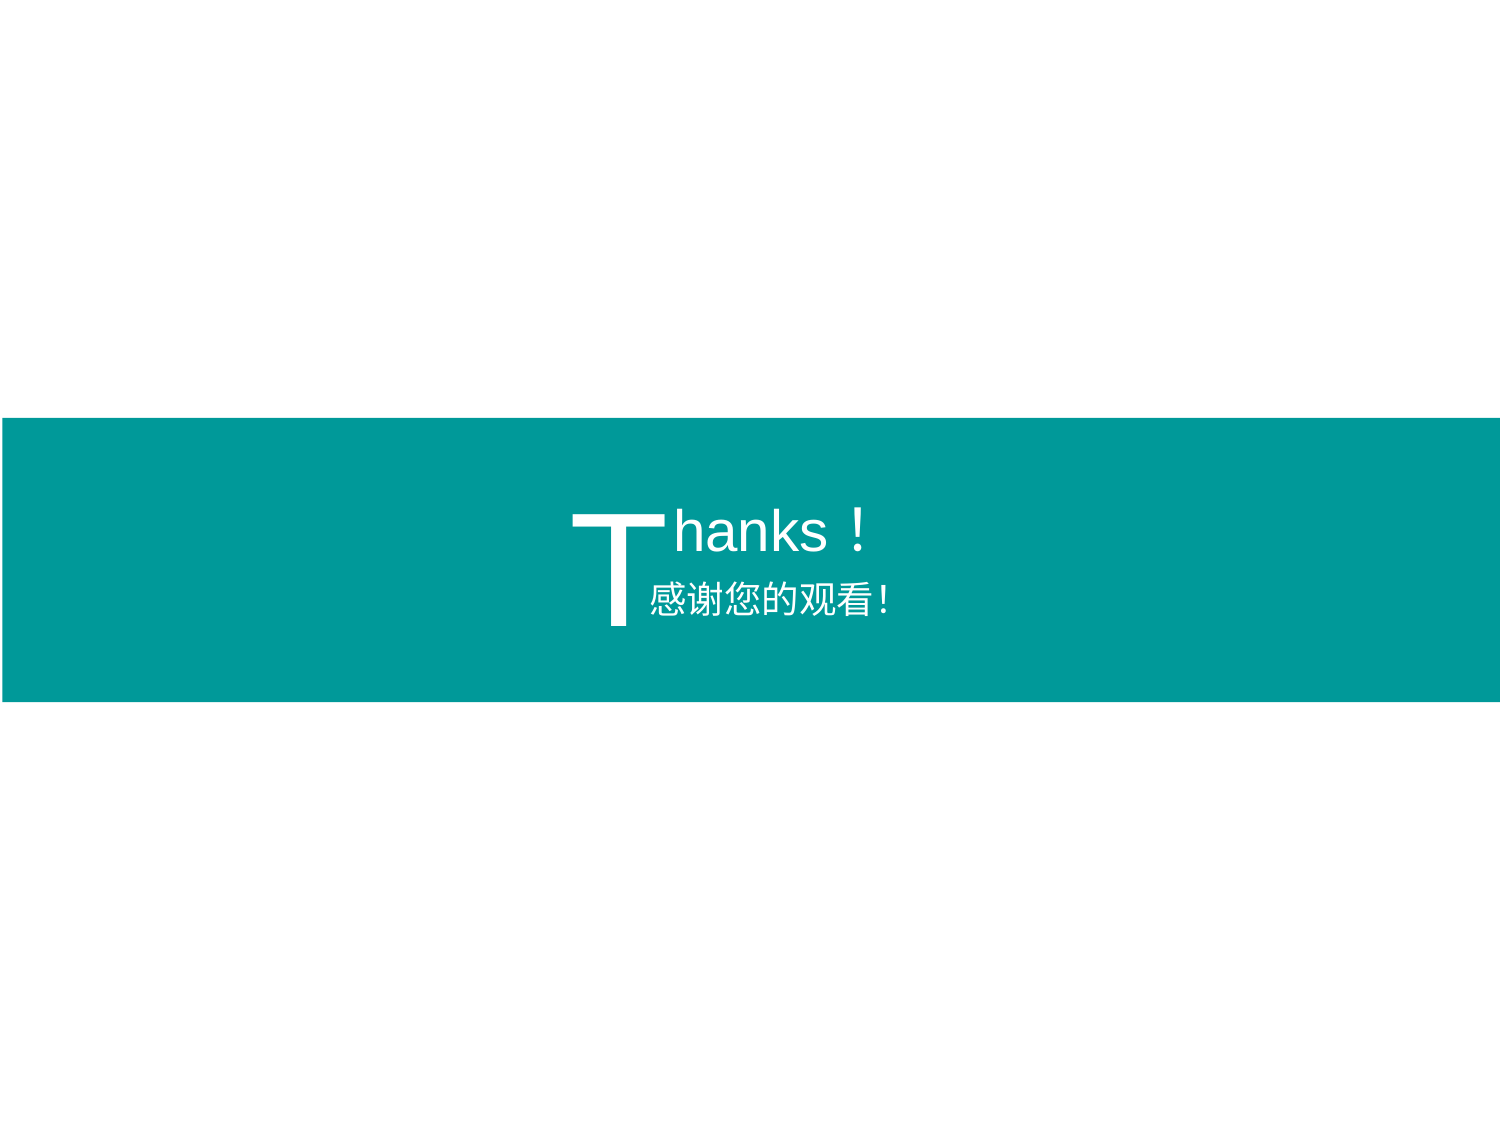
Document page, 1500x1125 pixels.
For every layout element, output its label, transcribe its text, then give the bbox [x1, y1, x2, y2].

text_box [2, 417, 1500, 703]
text_box hanks！ [684, 486, 995, 571]
text_box 感谢您的观看！ [684, 568, 920, 630]
text_box T [561, 456, 684, 666]
